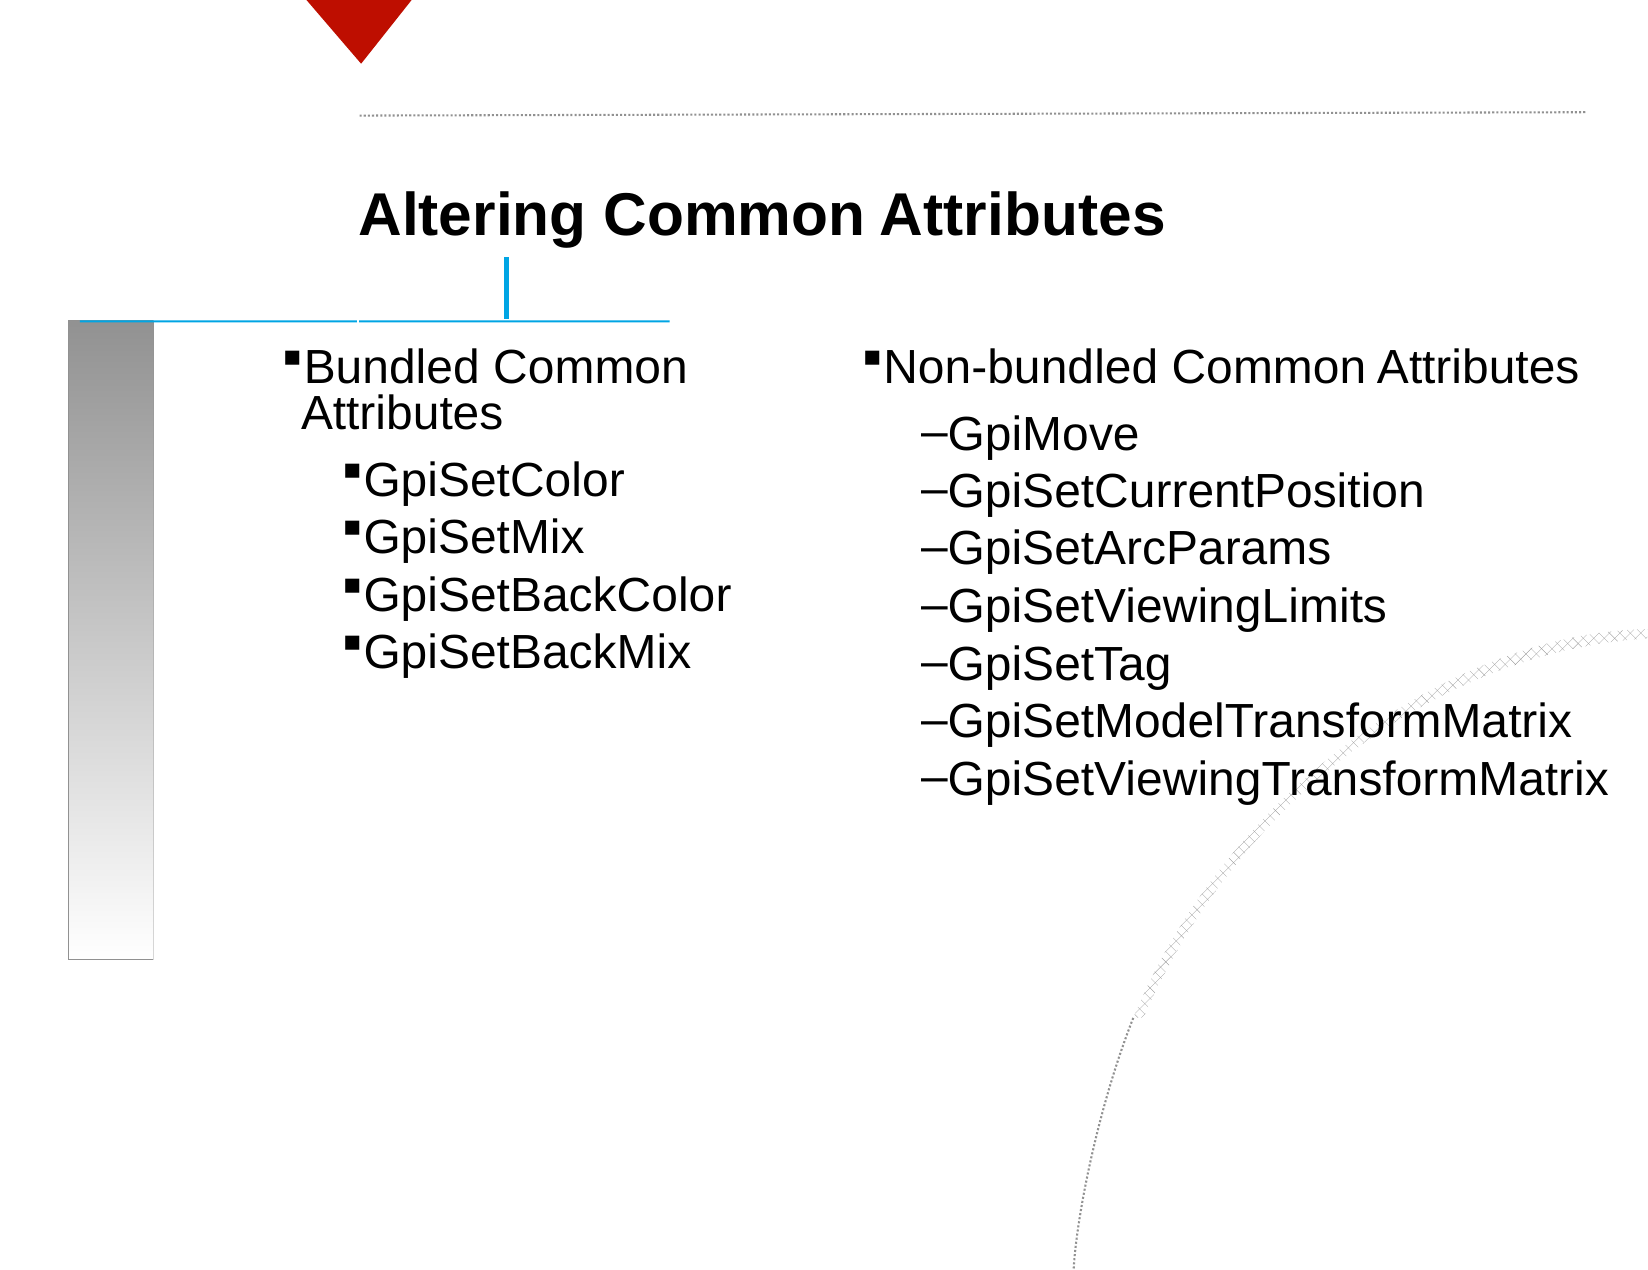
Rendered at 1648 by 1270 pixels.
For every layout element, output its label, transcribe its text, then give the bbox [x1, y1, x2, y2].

text_box Non-bundled Common Attributes GpiMove GpiSetCurrentPosition GpiSetArcParams GpiSetViewingLimits GpiSetTag GpiSetModelTransformMatrix GpiSetViewingTransformMatrix [861, 347, 1648, 805]
text_box Bundled Common Attributes GpiSetColor GpiSetMix GpiSetBackColor GpiSetBackMix [281, 347, 812, 679]
text_box Altering Common Attributes [358, 105, 1578, 332]
